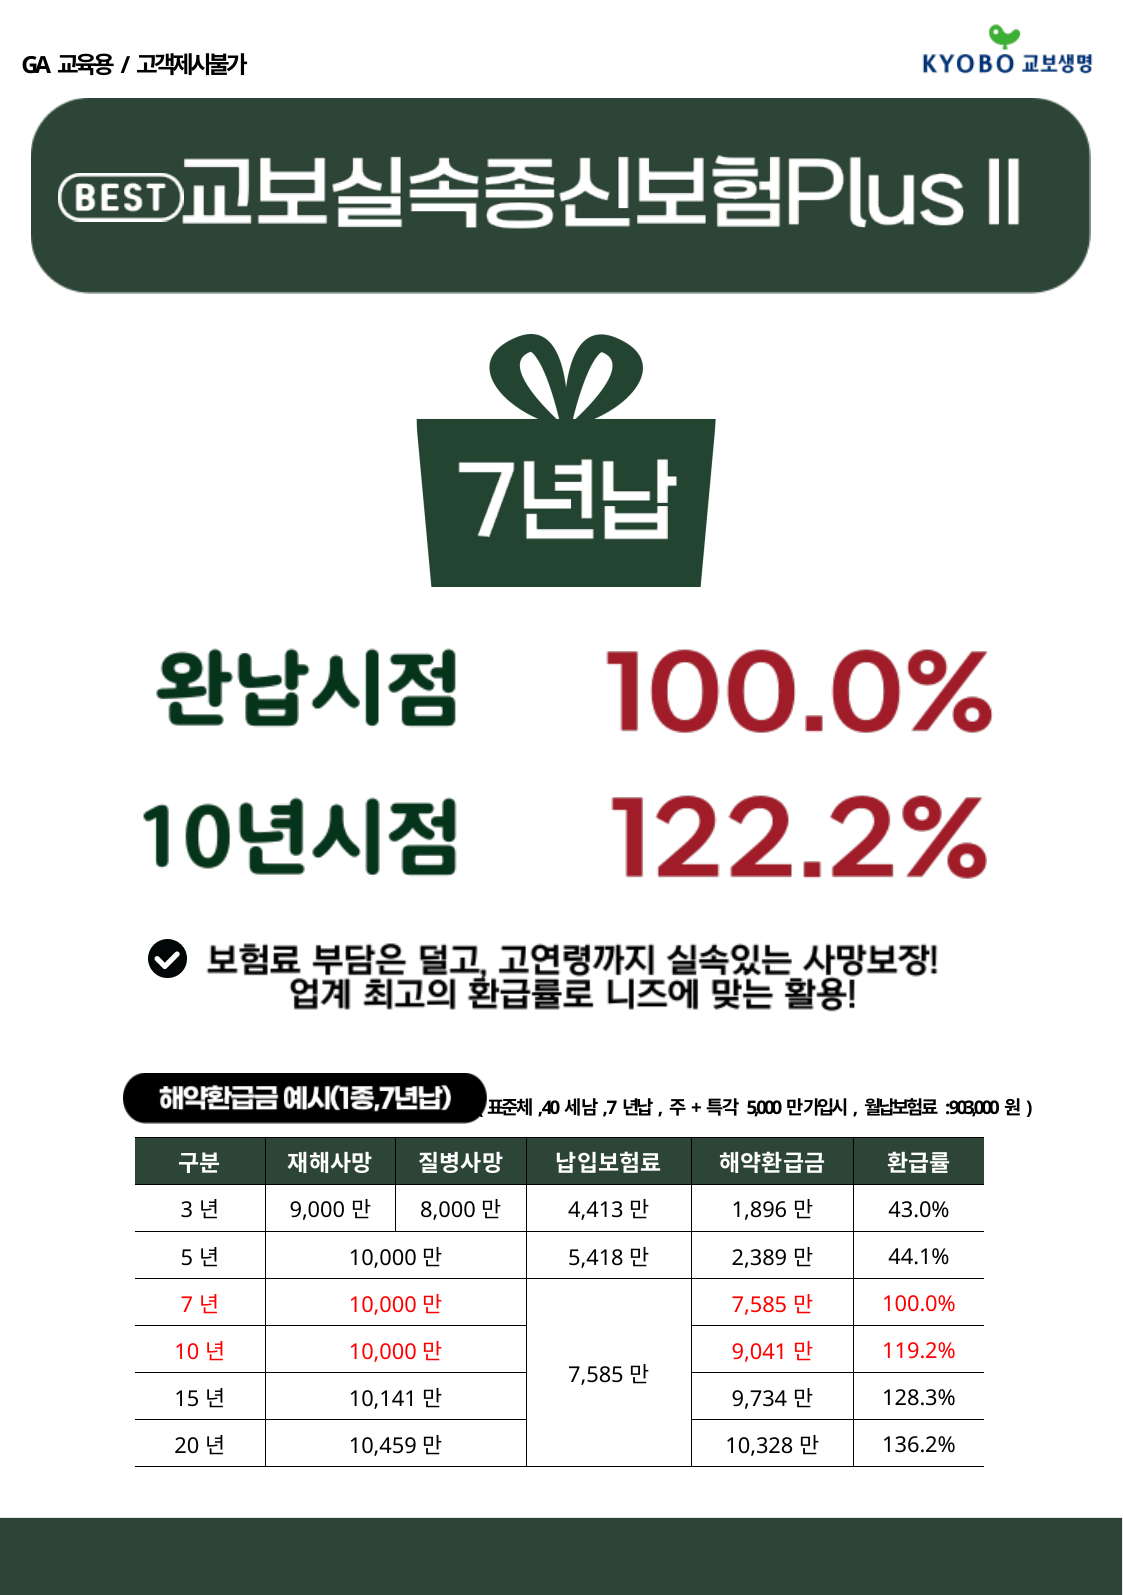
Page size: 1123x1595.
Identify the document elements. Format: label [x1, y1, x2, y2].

text_box [0, 0, 1123, 1595]
